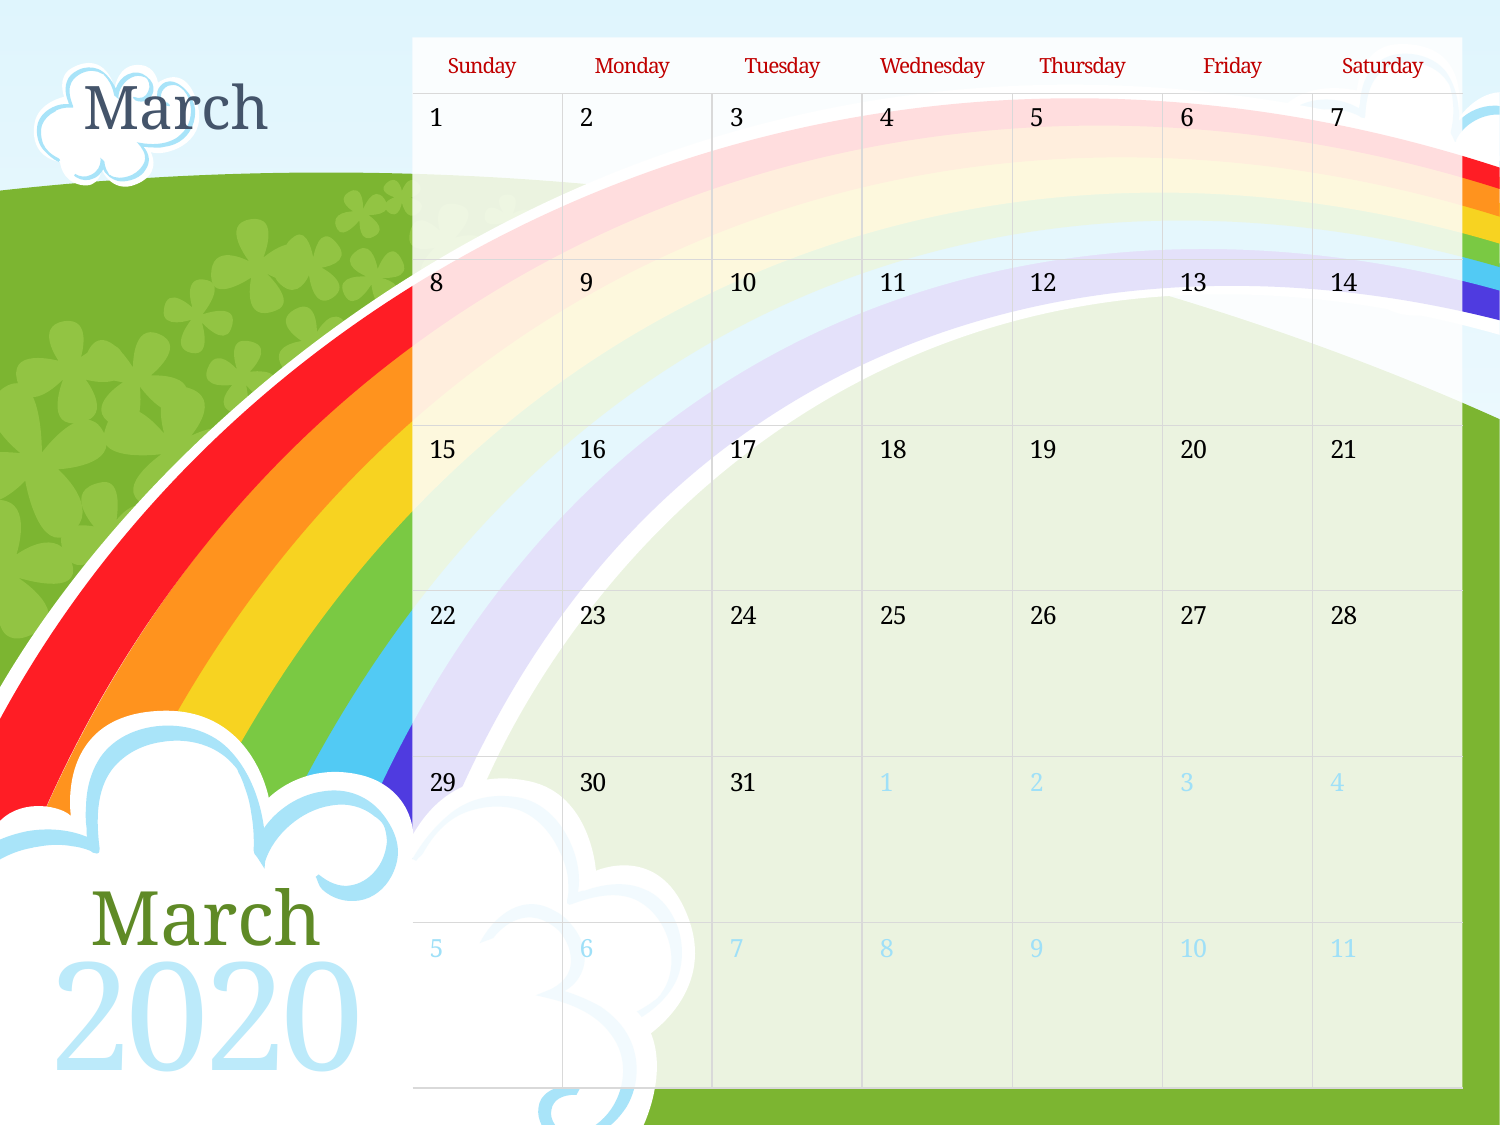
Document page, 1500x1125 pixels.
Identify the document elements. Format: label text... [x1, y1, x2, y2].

title March [68, 70, 1450, 150]
